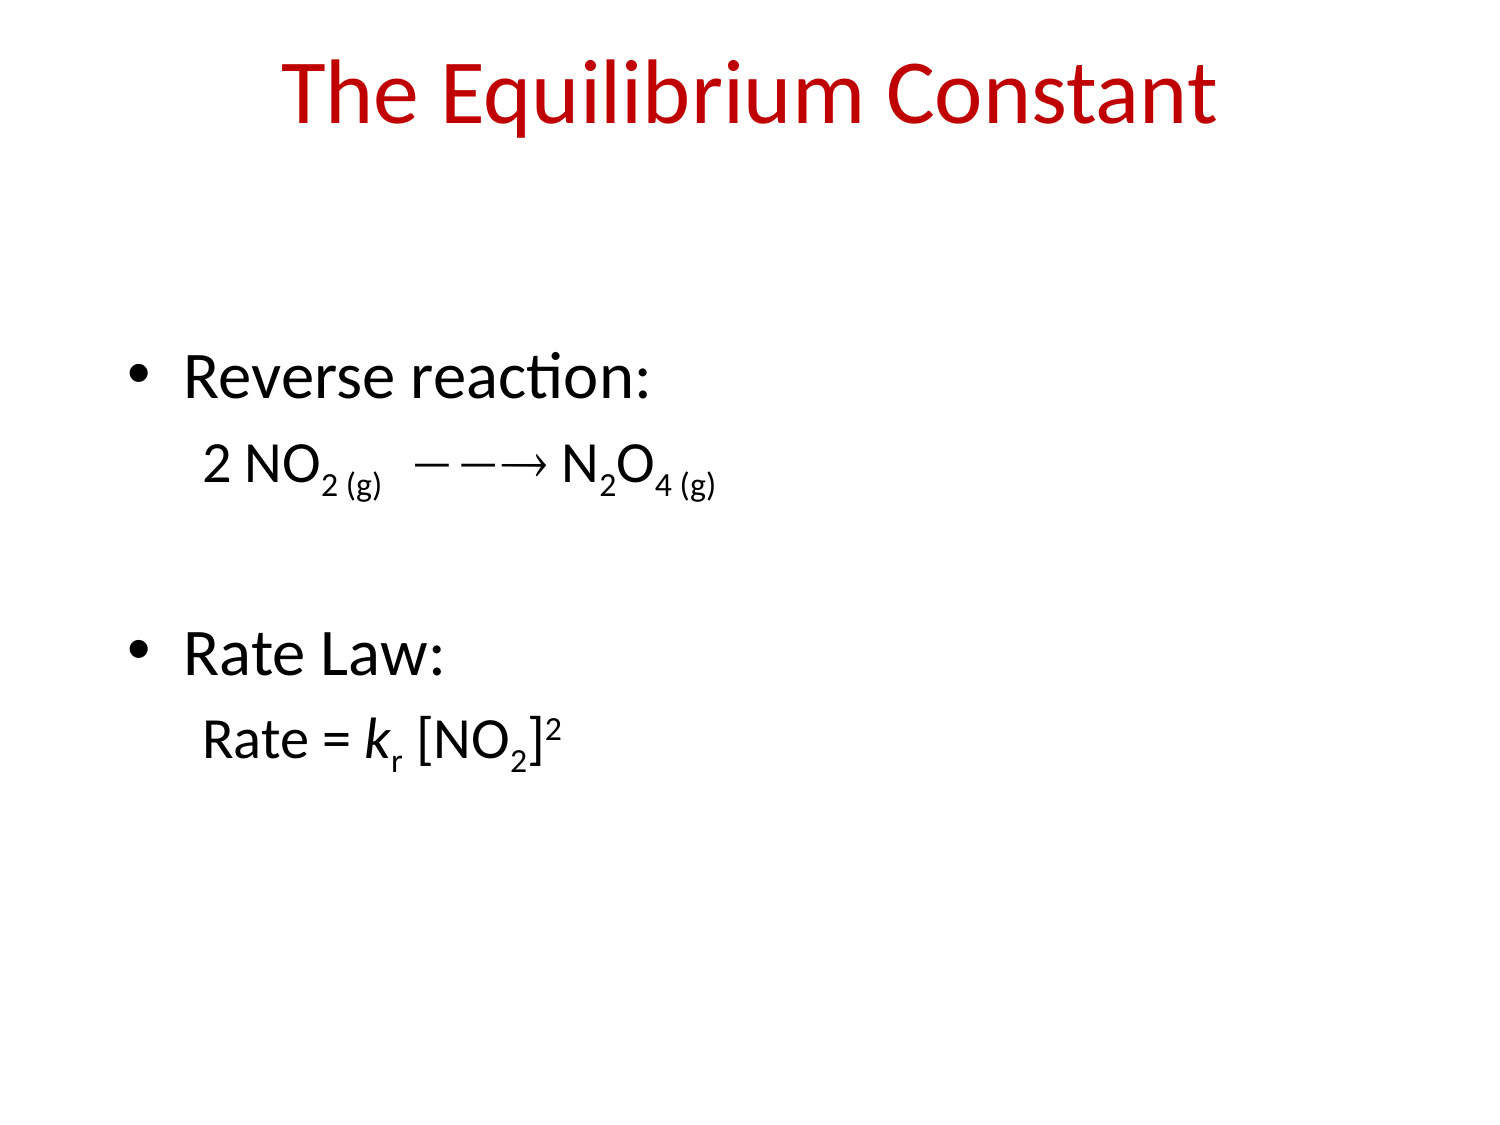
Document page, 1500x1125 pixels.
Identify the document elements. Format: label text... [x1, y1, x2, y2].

text_box Reverse reaction: 2 NO2 (g)  N2O4 (g) Rate Law: Rate = kr [NO2]2 [112, 324, 1388, 1000]
text_box The Equilibrium Constant [0, 24, 1500, 213]
